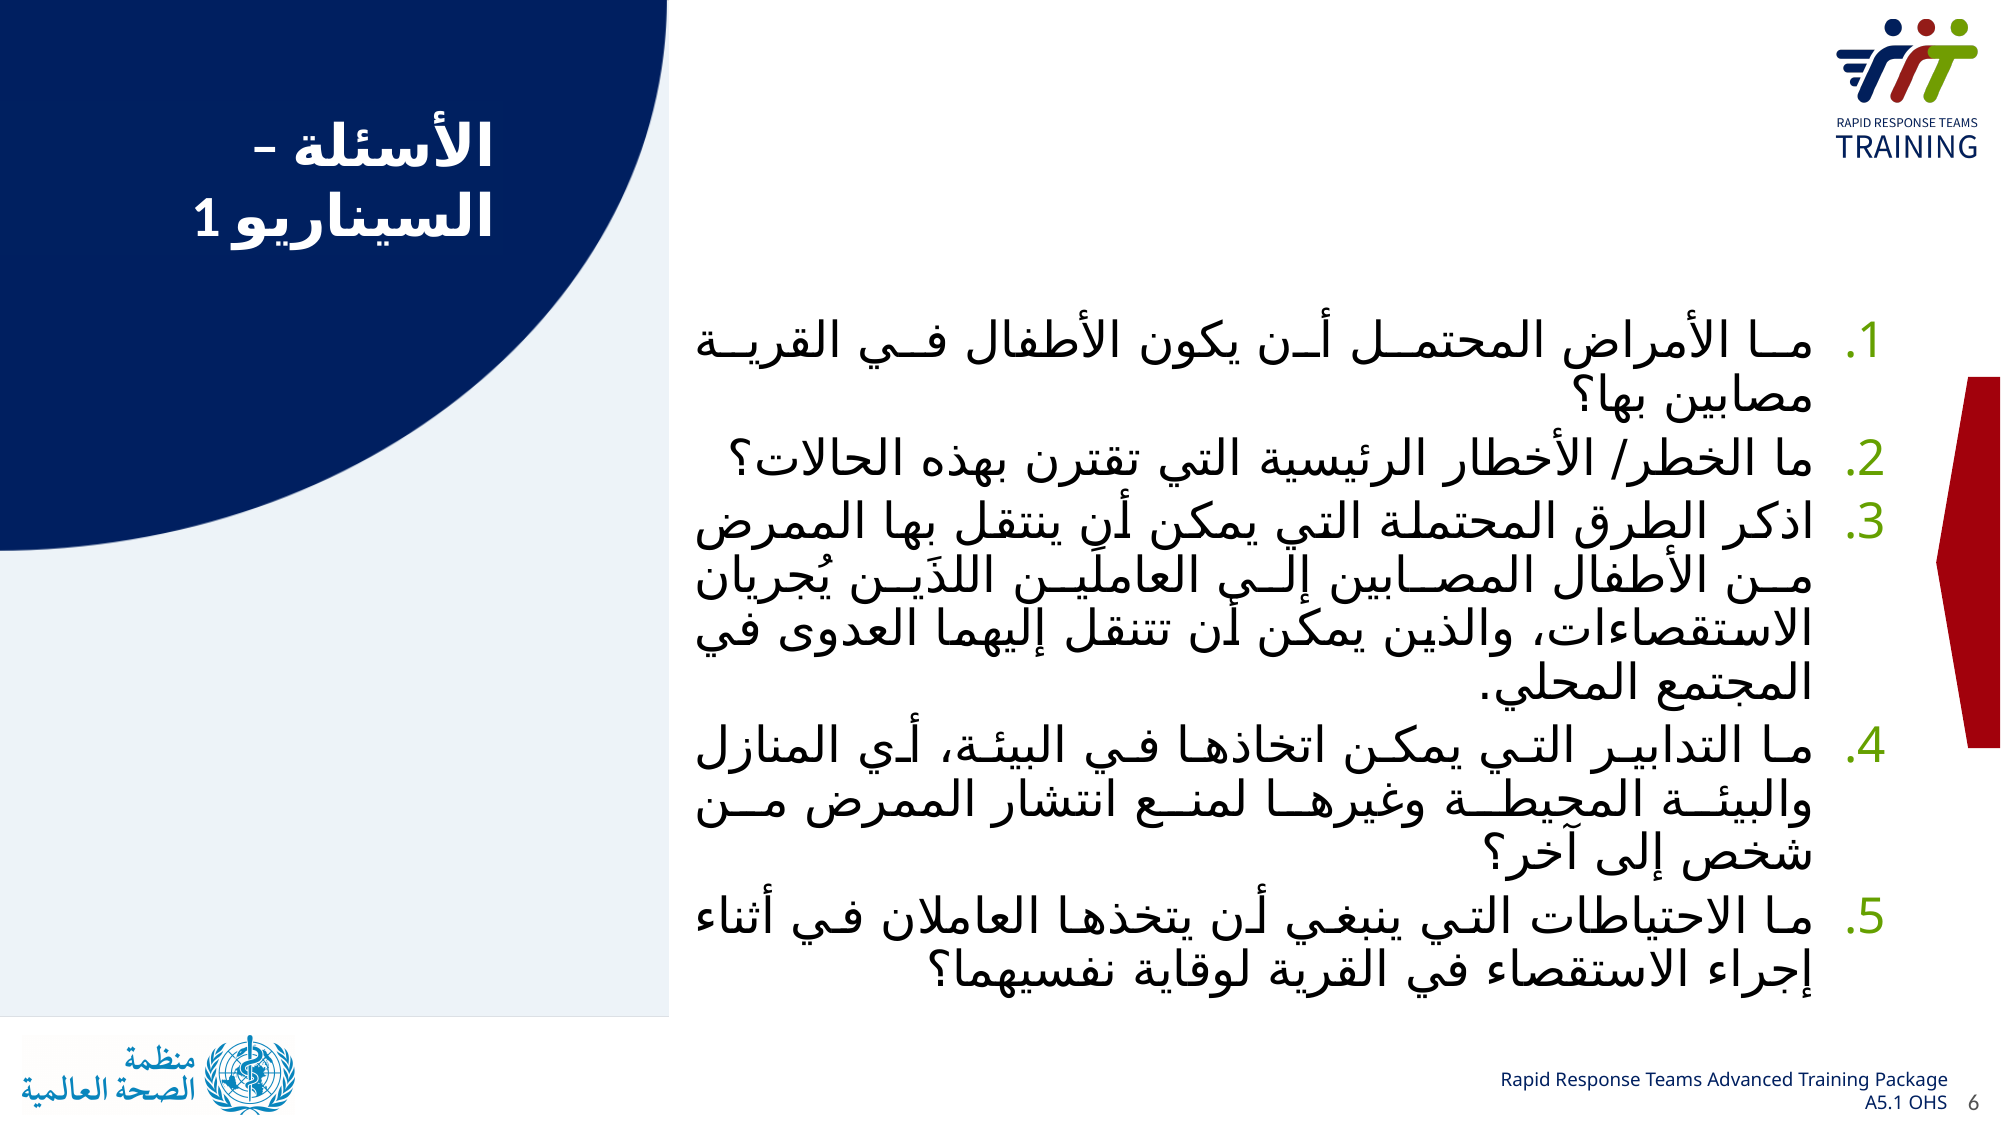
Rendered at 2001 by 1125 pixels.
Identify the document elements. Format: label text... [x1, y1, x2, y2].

picture [0, 0, 669, 1018]
picture [1835, 19, 1978, 167]
text_box الأسئلة – السيناريو 1 [0, 100, 504, 256]
list ما الأمراض المحتمل أن يكون الأطفال في القرية مصابين بها؟ ما الخطر/ الأخطار الرئيسية التي تقترن بهذه الحالات؟ اذكر الطرق المحتملة التي يمكن أن ينتقل بها الممرض من الأطفال المصابين إلى العاملَين اللذَين يُجريان الاستقصاءات، والذين يمكن أن تتنقل إليهما العدوى في المجتمع المحلي. ما التدابير التي يمكن اتخاذها في البيئة، أي المنازل والبيئة المحيطة وغيرها لمنع انتشار الممرض من شخص إلى آخر؟ ما الاحتياطات التي ينبغي أن يتخذها العاملان في أثناء إجراء الاستقصاء في القرية لوقاية نفسيهما؟ [686, 307, 1898, 1125]
picture [22, 1035, 295, 1115]
picture [252, 1050, 258, 1059]
slide_number 6 [1898, 1037, 1912, 1082]
